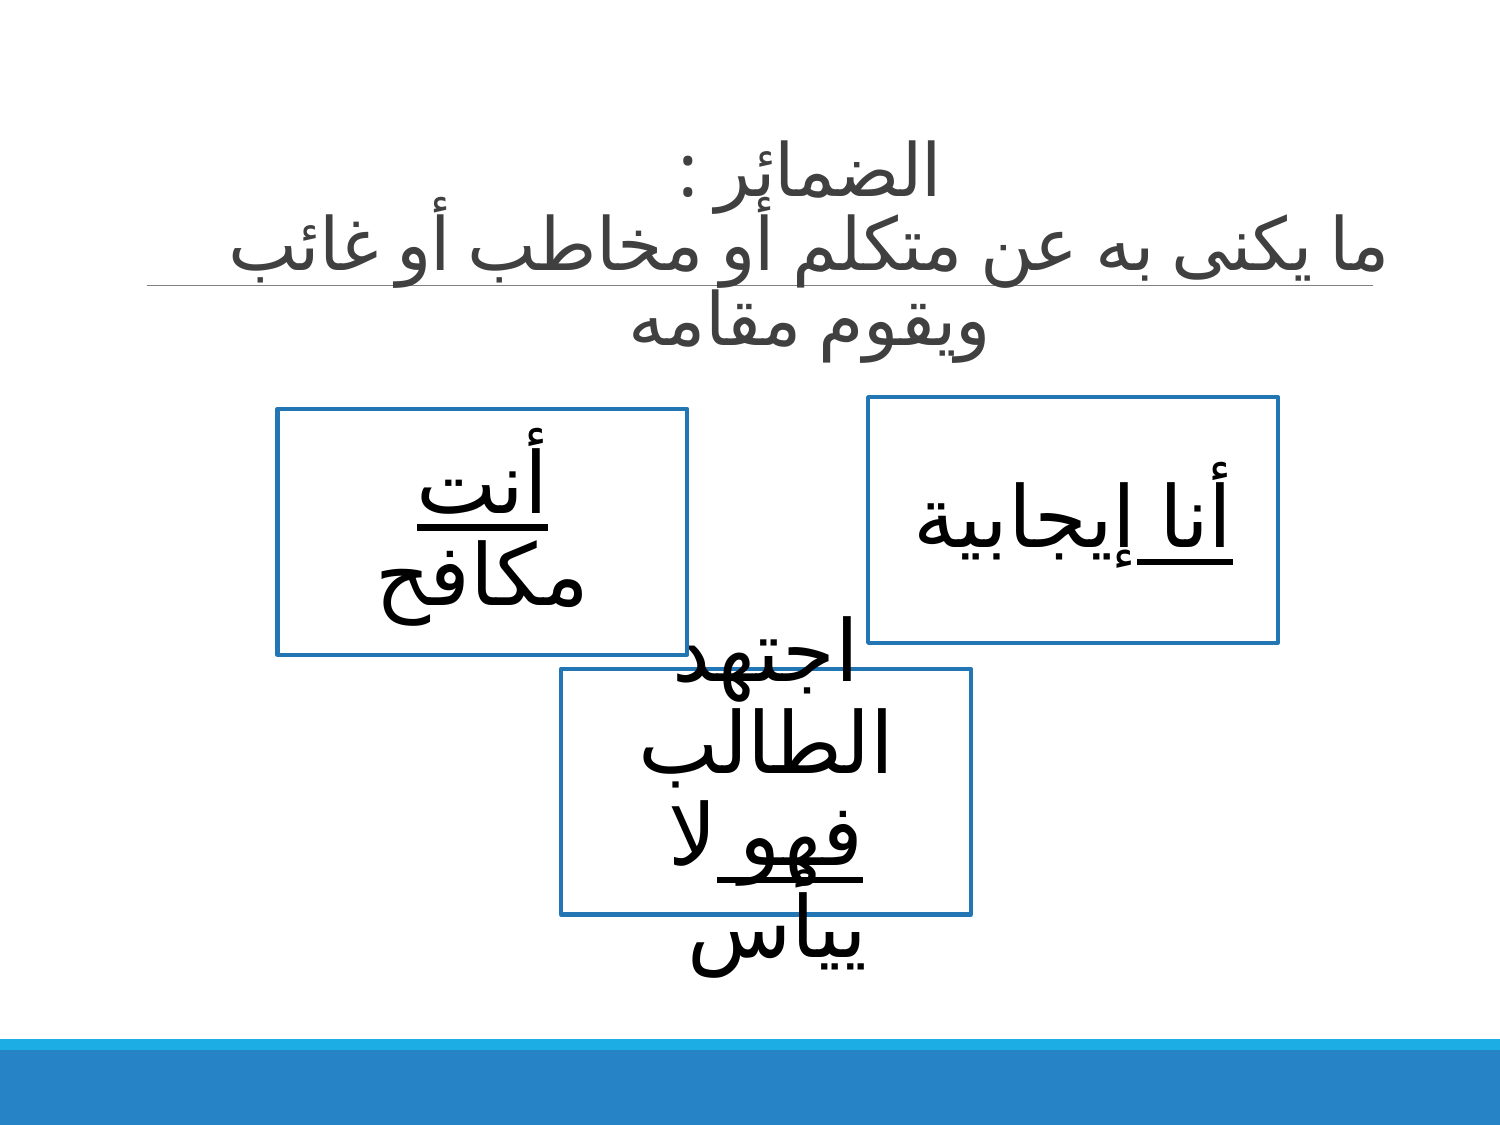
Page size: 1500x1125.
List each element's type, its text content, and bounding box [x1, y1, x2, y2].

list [158, 396, 1391, 931]
title الضمائر : ما يكنى به عن متكلم أو مخاطب أو غائب ويقوم مقامه [194, 125, 1425, 457]
